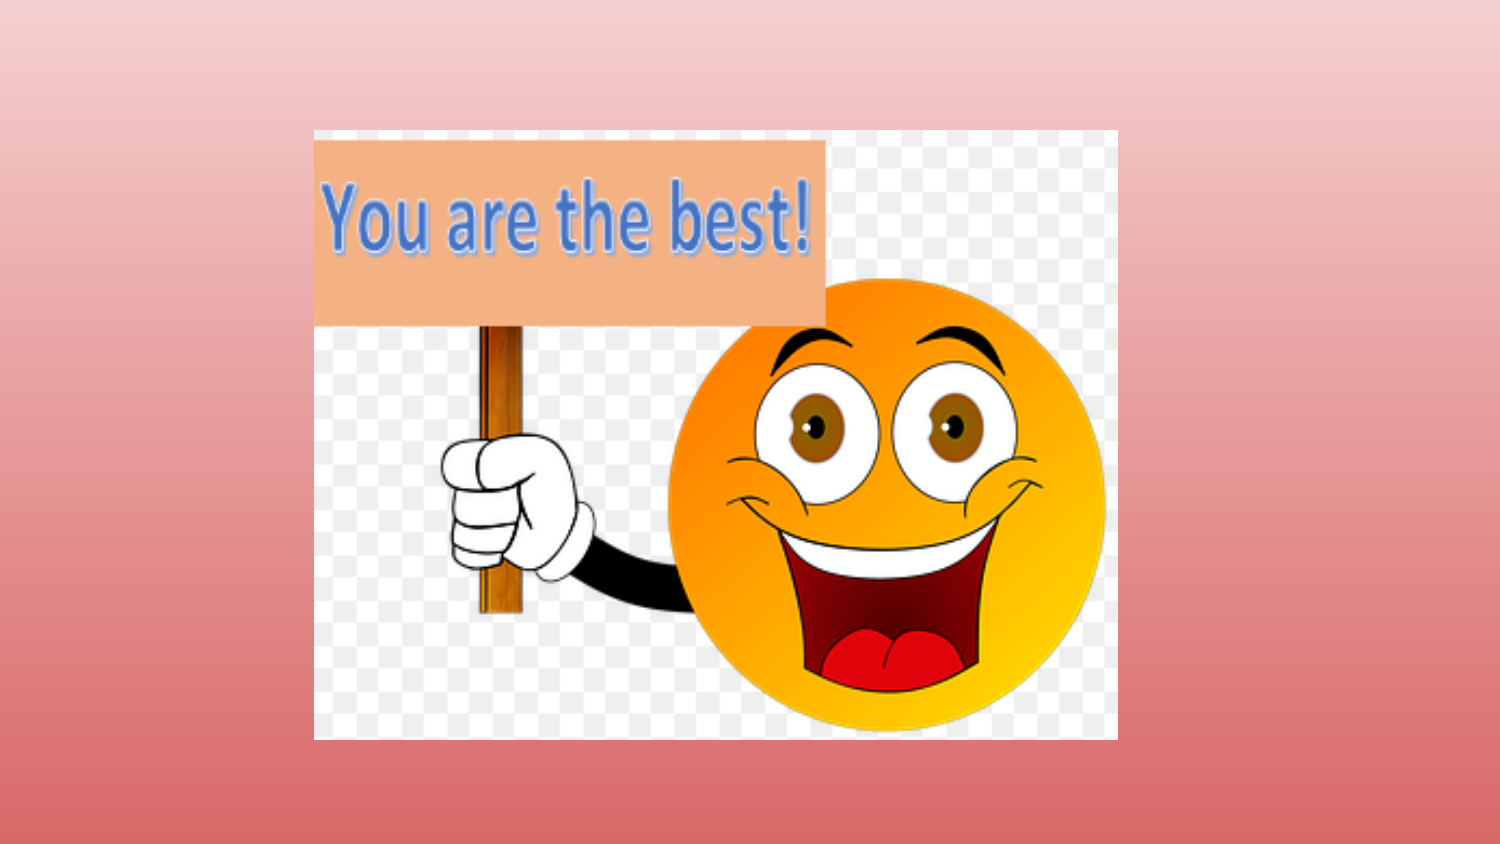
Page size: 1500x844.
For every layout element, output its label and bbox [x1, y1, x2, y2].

picture [313, 130, 1118, 740]
